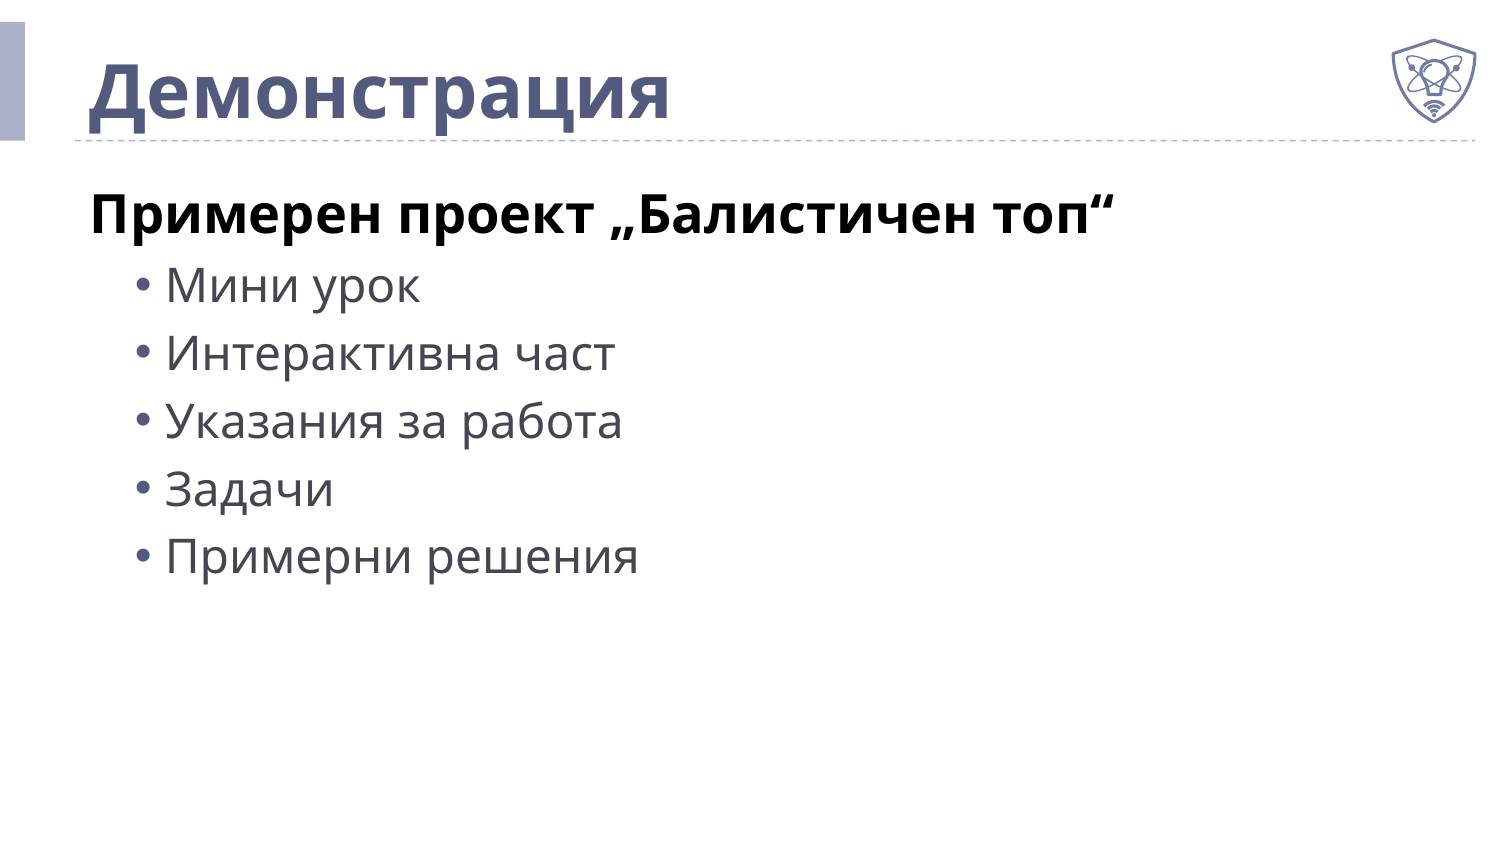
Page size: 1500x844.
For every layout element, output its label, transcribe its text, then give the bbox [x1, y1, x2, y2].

title Демонстрация [75, 18, 1475, 141]
list Примерен проект „Балистичен топ“ Мини урок Интерактивна част Указания за работа Задачи Примерни решения [75, 171, 1475, 835]
